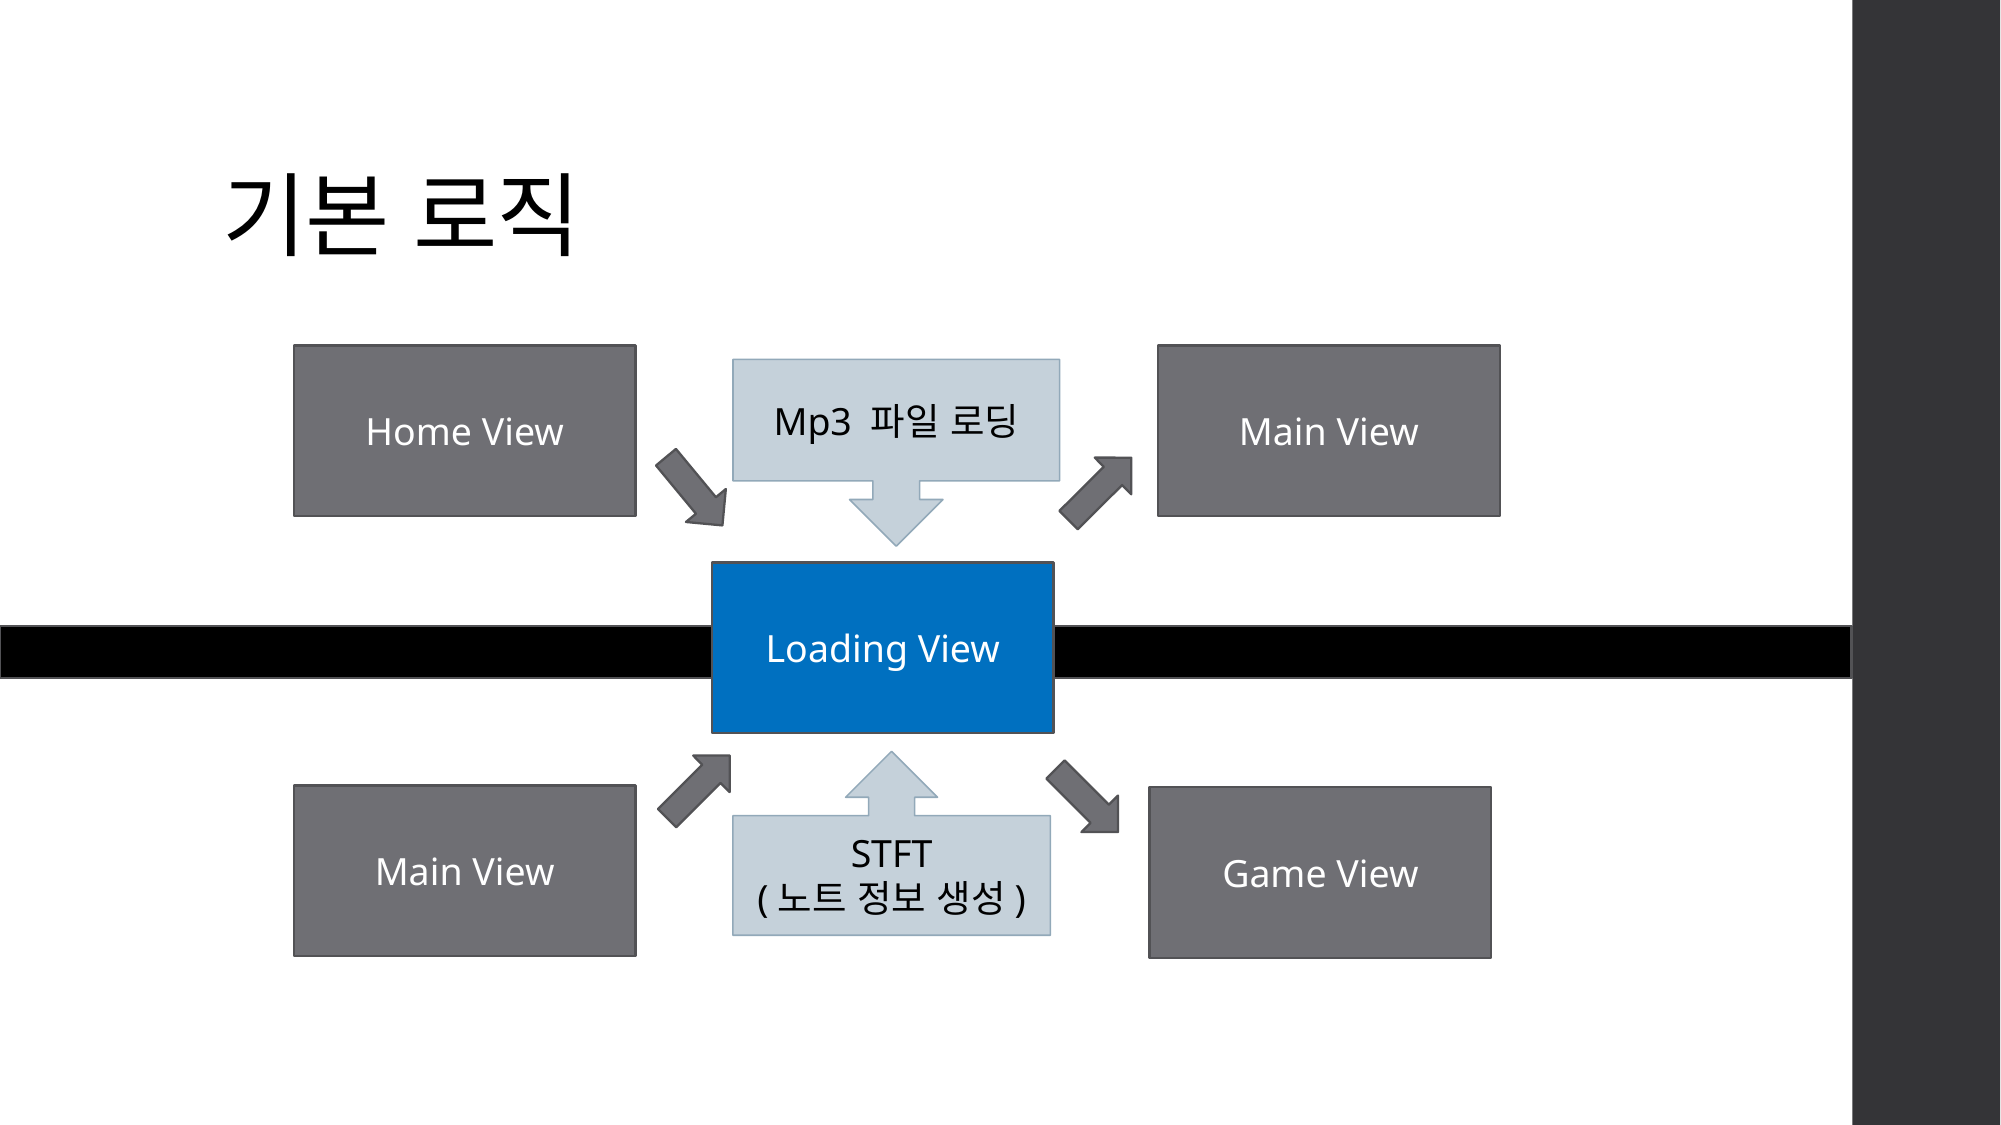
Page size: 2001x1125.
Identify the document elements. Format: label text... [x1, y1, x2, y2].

title 기본 로직 [206, 60, 1797, 278]
text_box Loading View [711, 561, 1055, 734]
text_box STFT (노트 정보 생성) [732, 750, 1052, 937]
text_box Main View [1157, 344, 1501, 517]
text_box Game View [1148, 786, 1492, 959]
text_box [0, 625, 711, 679]
text_box [1058, 456, 1133, 531]
text_box [657, 754, 731, 829]
text_box [1055, 625, 1853, 679]
text_box Home View [293, 344, 637, 517]
text_box [1045, 759, 1120, 834]
text_box Main View [293, 784, 637, 957]
text_box [655, 448, 727, 527]
text_box Mp3 파일 로딩 [732, 358, 1061, 547]
